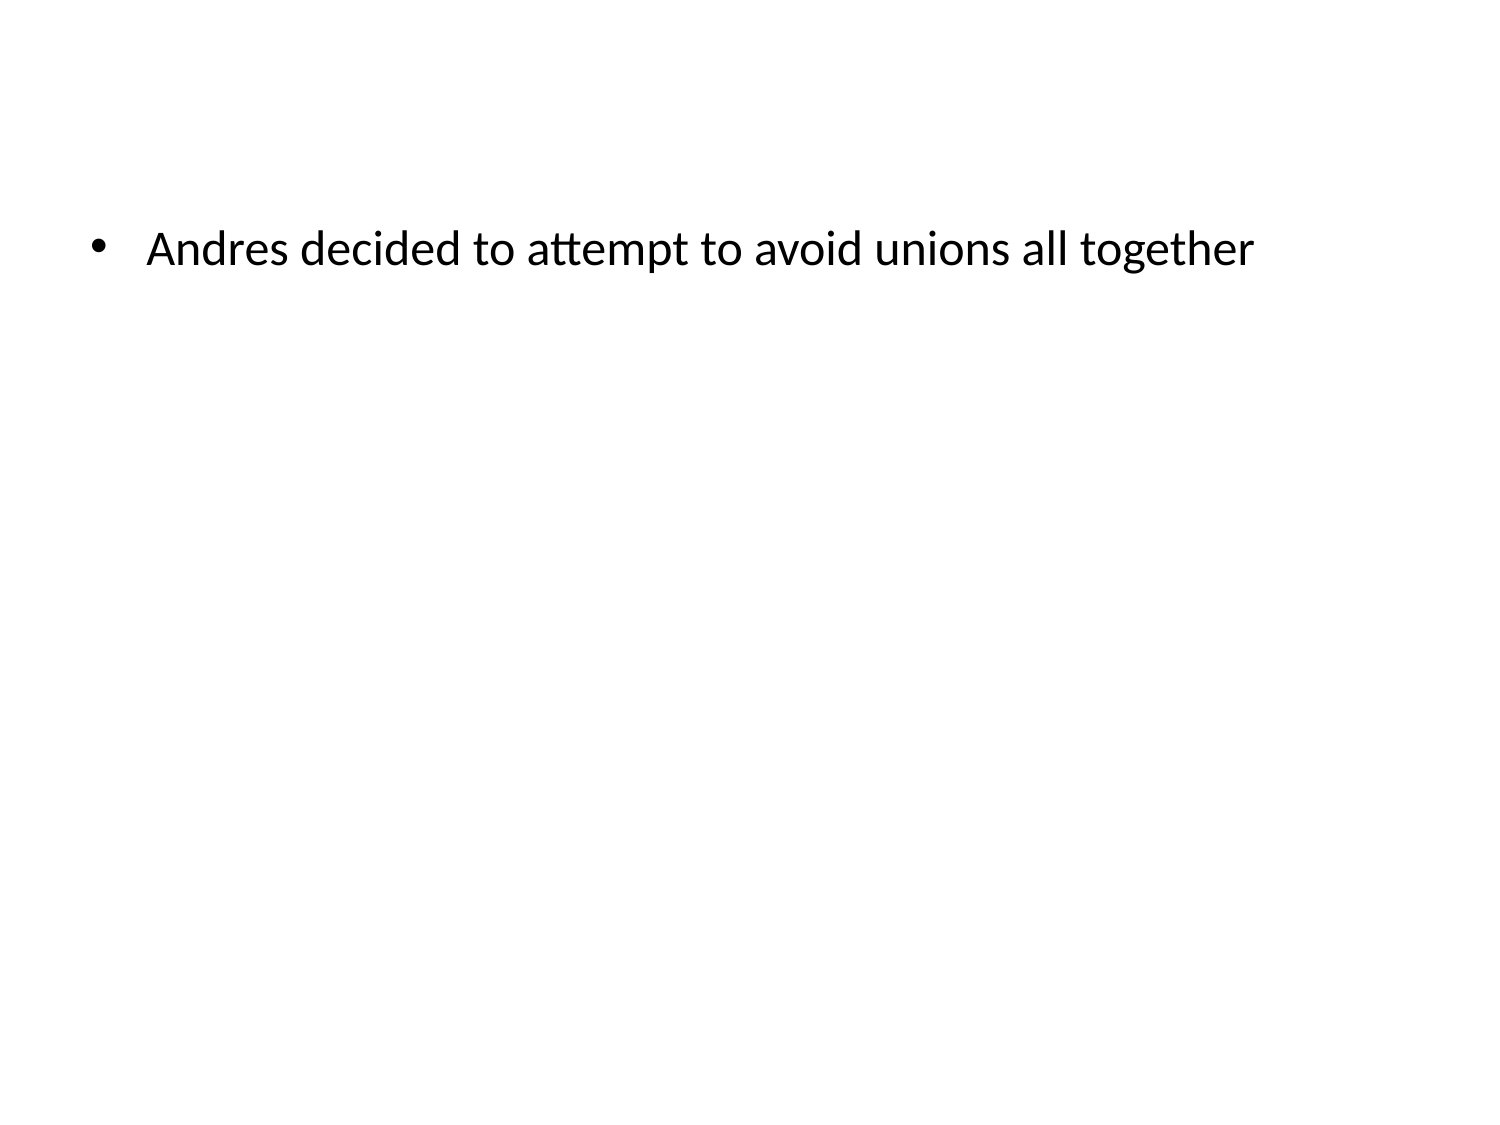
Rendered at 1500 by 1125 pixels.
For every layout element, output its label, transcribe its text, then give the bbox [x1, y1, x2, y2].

list Andres decided to attempt to avoid unions all together [75, 208, 1425, 1106]
